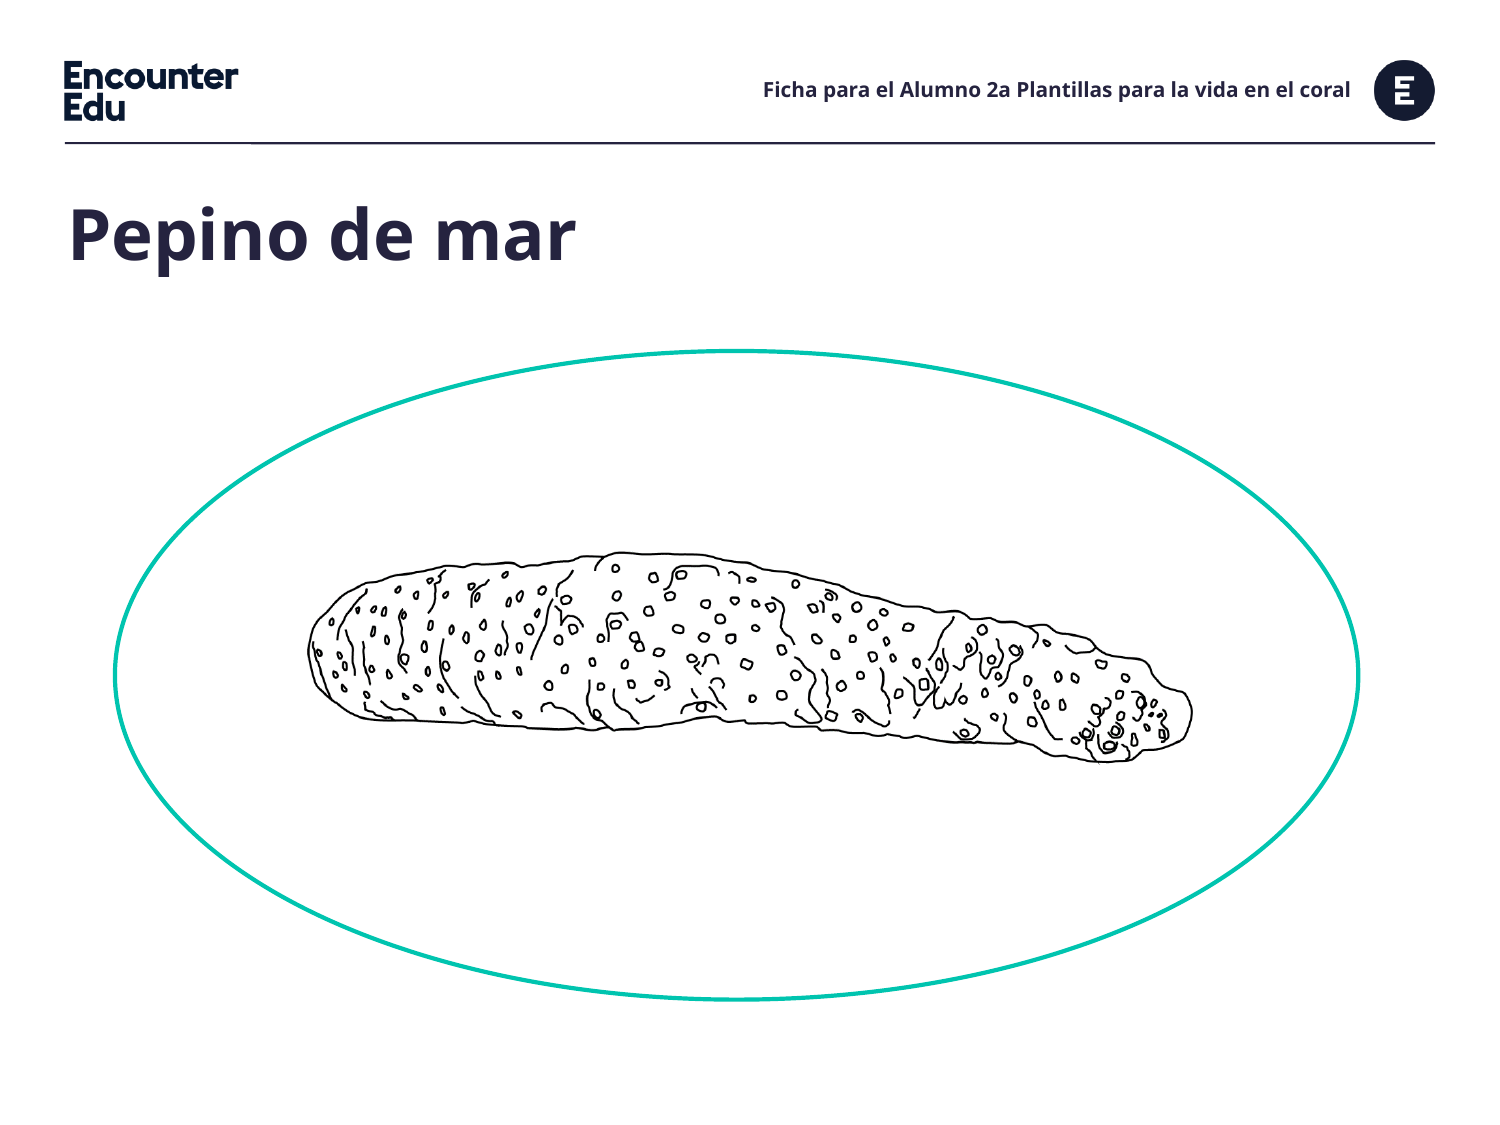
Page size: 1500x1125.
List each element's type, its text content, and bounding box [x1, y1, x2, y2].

picture [60, 59, 243, 122]
list Pepino de mar [59, 191, 929, 394]
picture [306, 551, 1193, 765]
text_box [114, 366, 1359, 1000]
title Ficha para el Alumno 2a Plantillas para la vida en el coral [749, 67, 1359, 114]
picture [1372, 58, 1436, 122]
